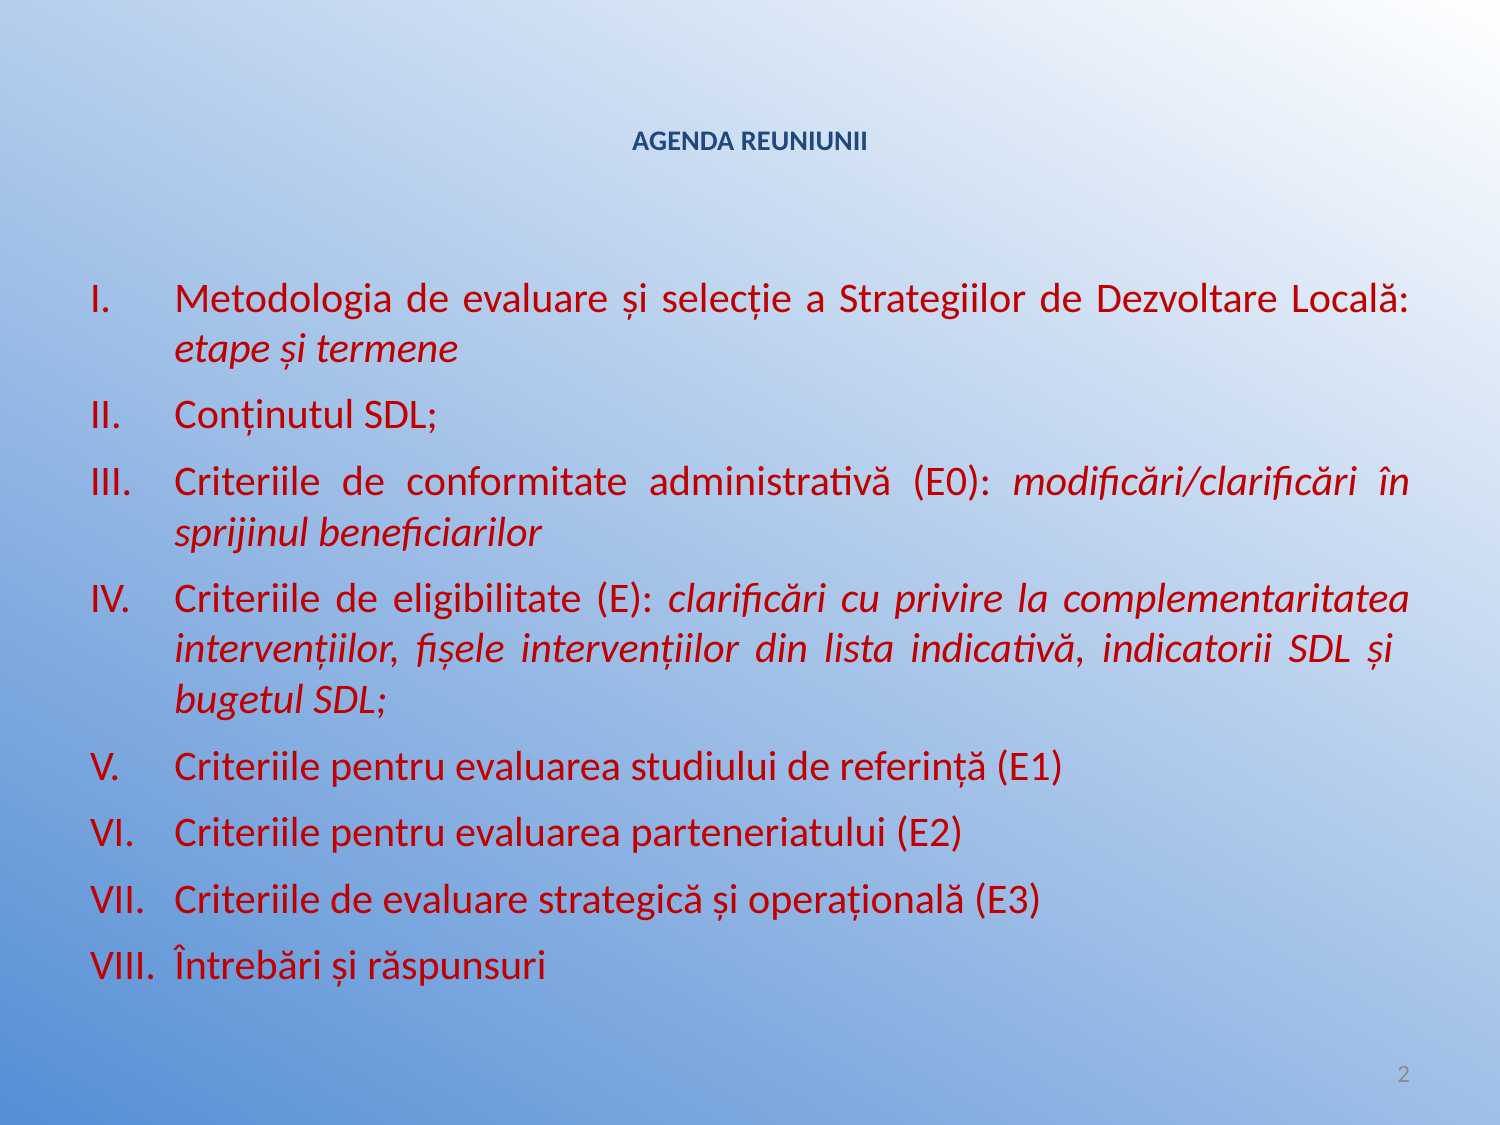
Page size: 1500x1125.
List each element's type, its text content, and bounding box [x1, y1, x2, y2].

slide_number 2 [1074, 1042, 1425, 1103]
title AGENDA REUNIUNII [75, 45, 1425, 233]
list Metodologia de evaluare și selecție a Strategiilor de Dezvoltare Locală: etape și termene Conținutul SDL; Criteriile de conformitate administrativă (E0): modificări/clarificări în sprijinul beneficiarilor Criteriile de eligibilitate (E): clarificări cu privire la complementaritatea intervențiilor, fișele intervențiilor din lista indicativă, indicatorii SDL și bugetul SDL; Criteriile pentru evaluarea studiului de referință (E1) Criteriile pentru evaluarea parteneriatului (E2) Criteriile de evaluare strategică și operațională (E3) Întrebări și răspunsuri [75, 262, 1425, 1005]
